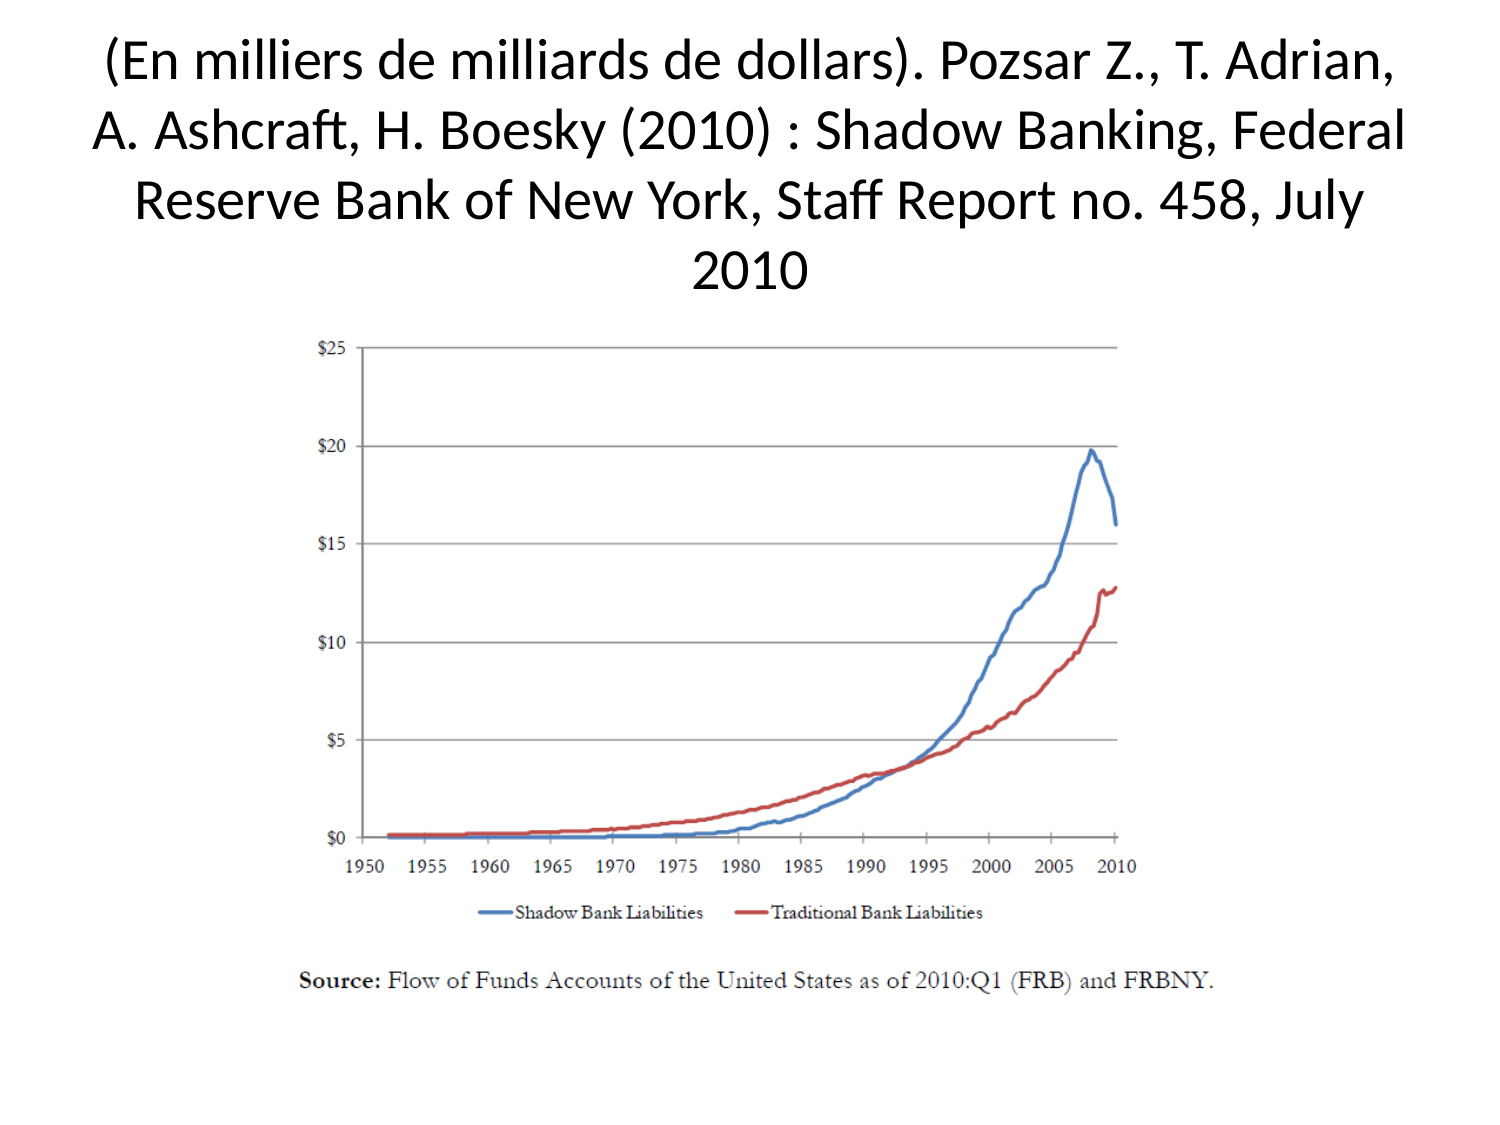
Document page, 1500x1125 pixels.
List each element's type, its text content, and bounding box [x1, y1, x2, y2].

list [278, 325, 1222, 1006]
title (En milliers de milliards de dollars). Pozsar Z., T. Adrian, A. Ashcraft, H. Boesky (2010) : Shadow Banking, Federal Reserve Bank of New York, Staff Report no. 458, July 2010 [75, 30, 1425, 291]
